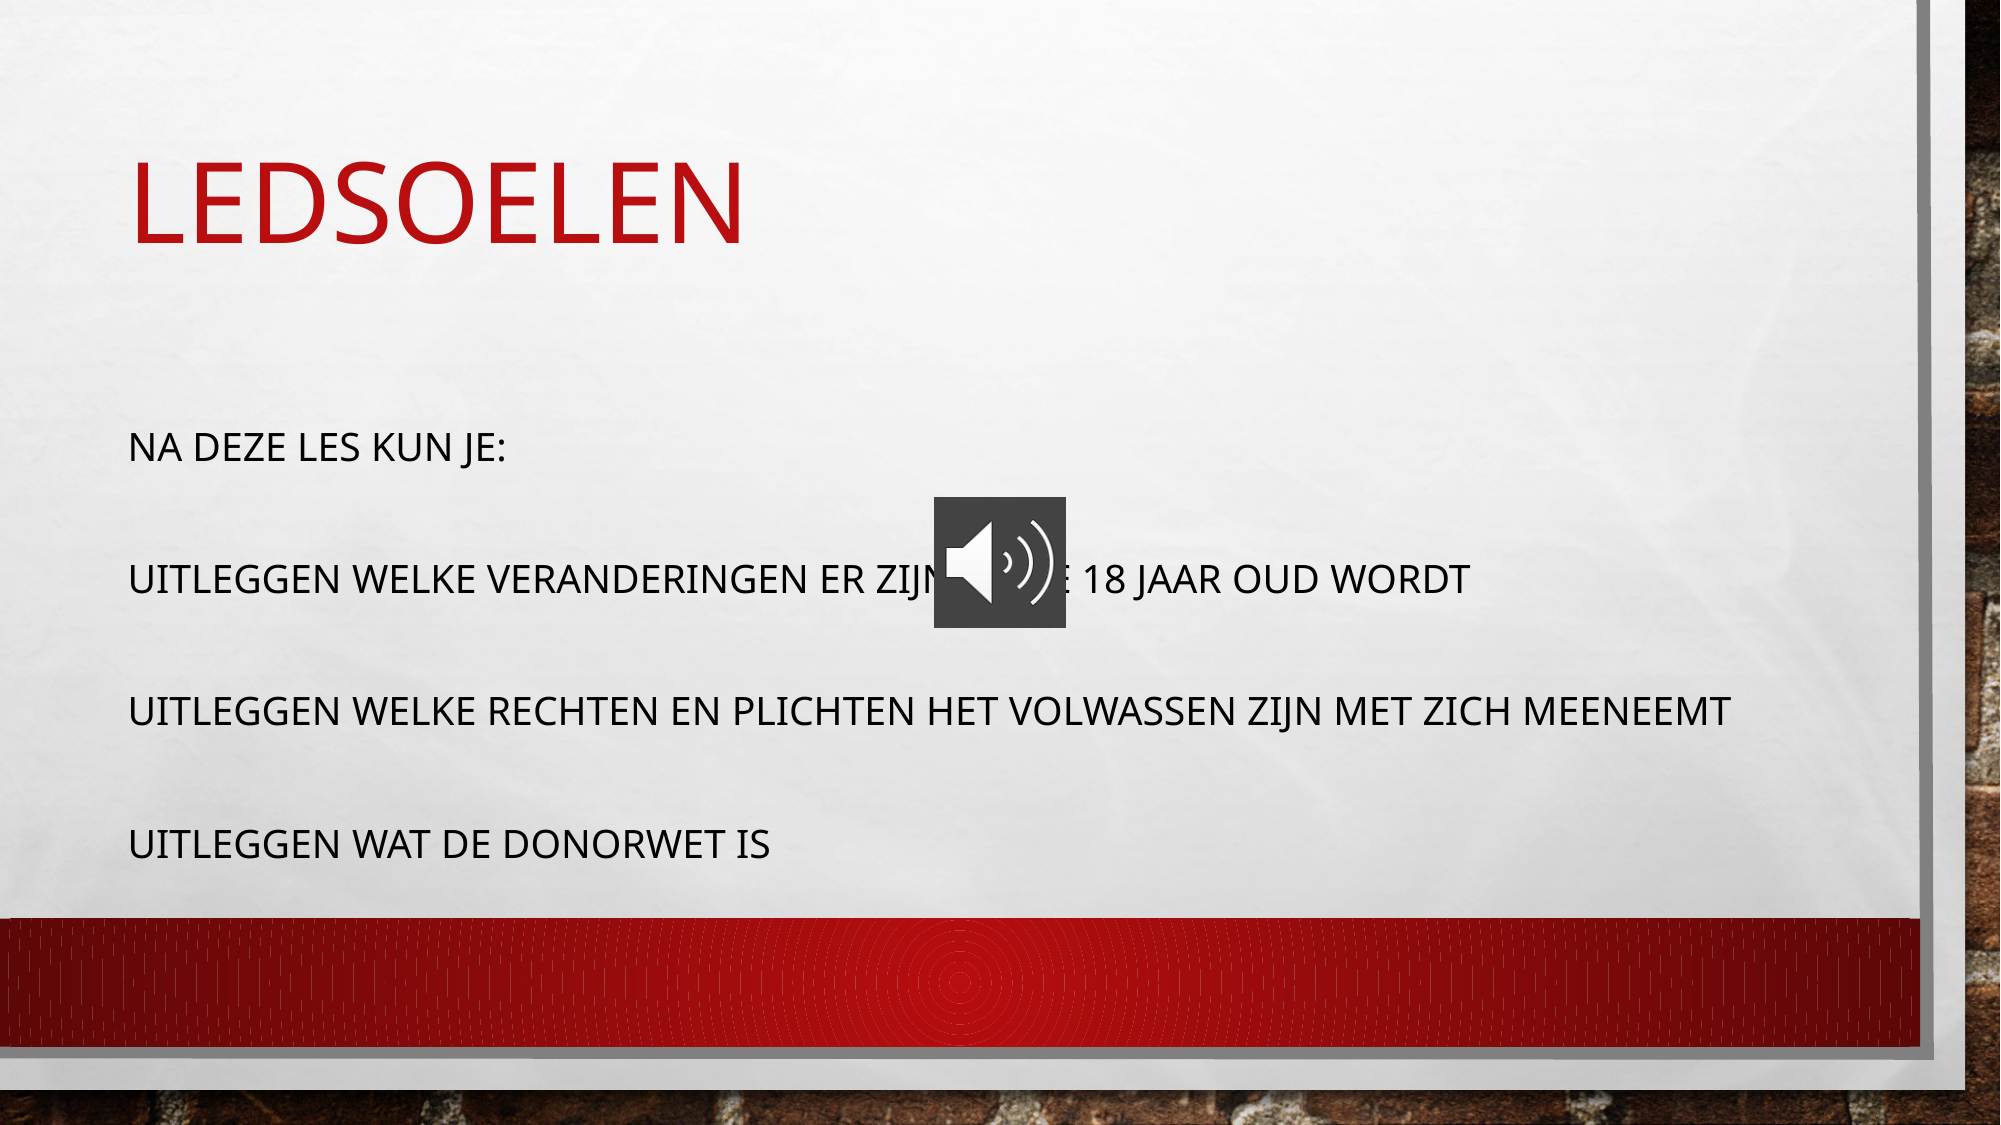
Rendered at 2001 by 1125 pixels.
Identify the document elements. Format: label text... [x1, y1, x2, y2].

picture [932, 495, 1067, 630]
picture [0, 0, 2000, 1125]
title Ledsoelen [112, 112, 1818, 302]
list na deze les kun je: uitleggen welke veranderingen er zijn als je 18 jaar oud wordt uitleggen welke rechten en plichten het volwassen zijn met zich meeneemt uitleggen wat de donorwet is [112, 338, 1818, 882]
